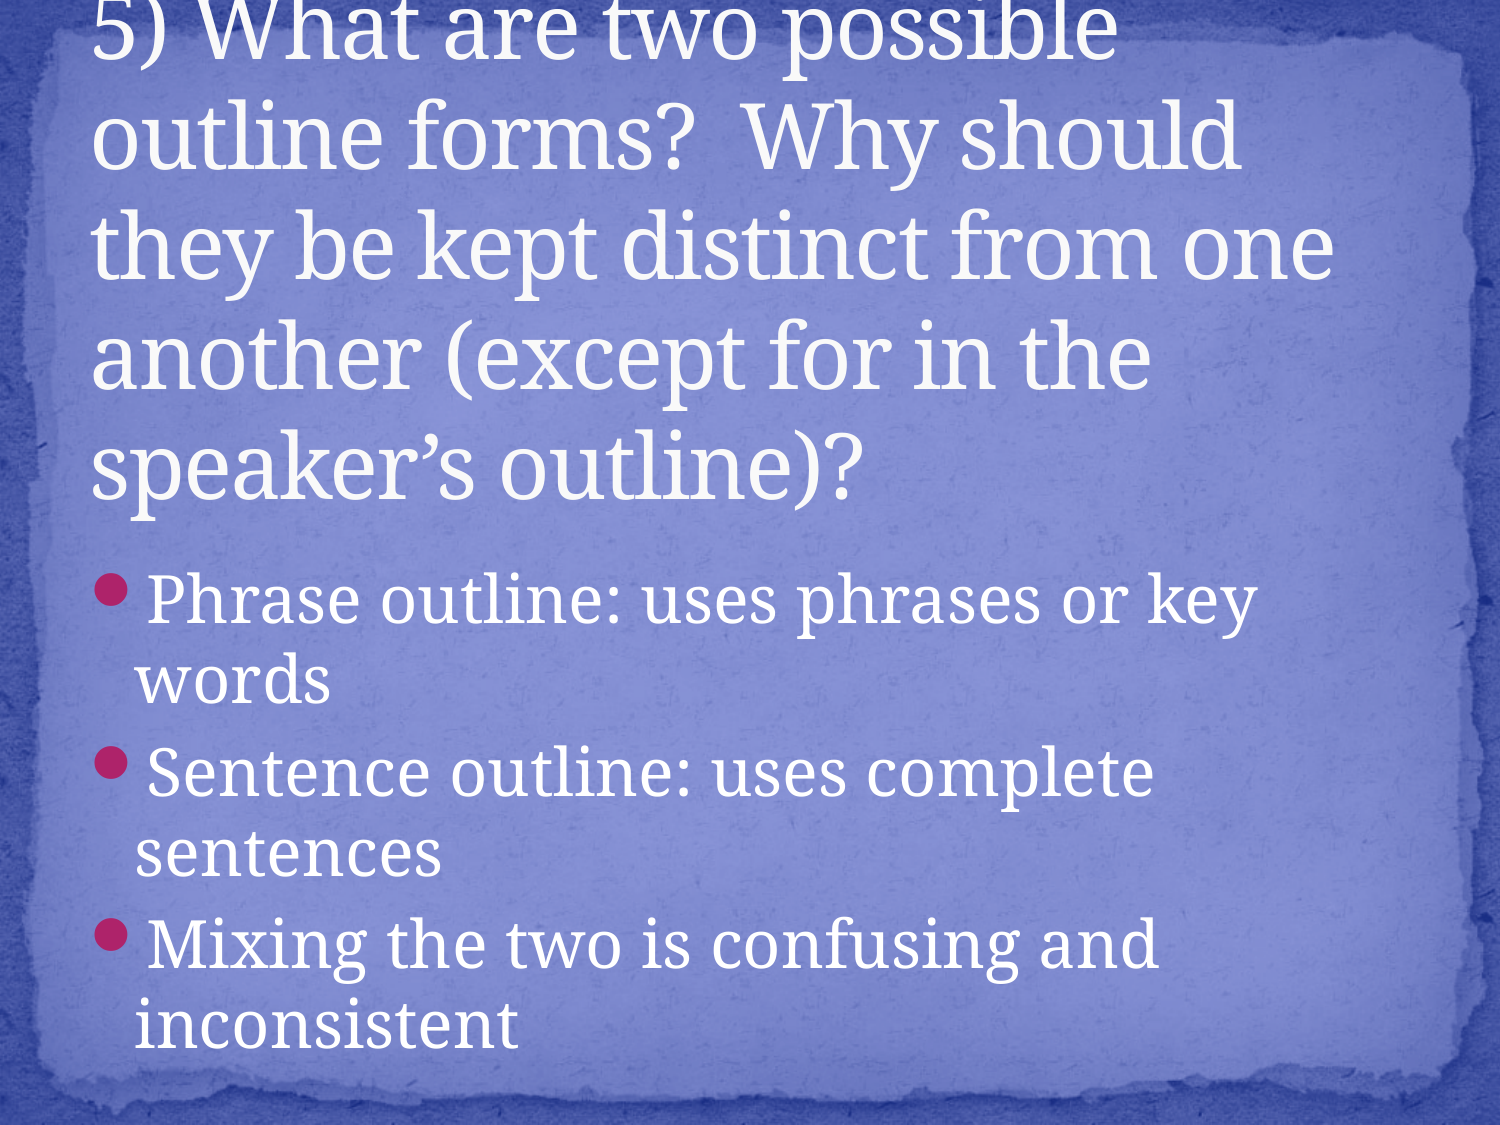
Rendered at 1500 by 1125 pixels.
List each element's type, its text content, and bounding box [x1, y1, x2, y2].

list Phrase outline: uses phrases or key words Sentence outline: uses complete sentences Mixing the two is confusing and inconsistent [75, 549, 1425, 1005]
title 5) What are two possible outline forms? Why should they be kept distinct from one another (except for in the speaker’s outline)? [74, 49, 1425, 525]
